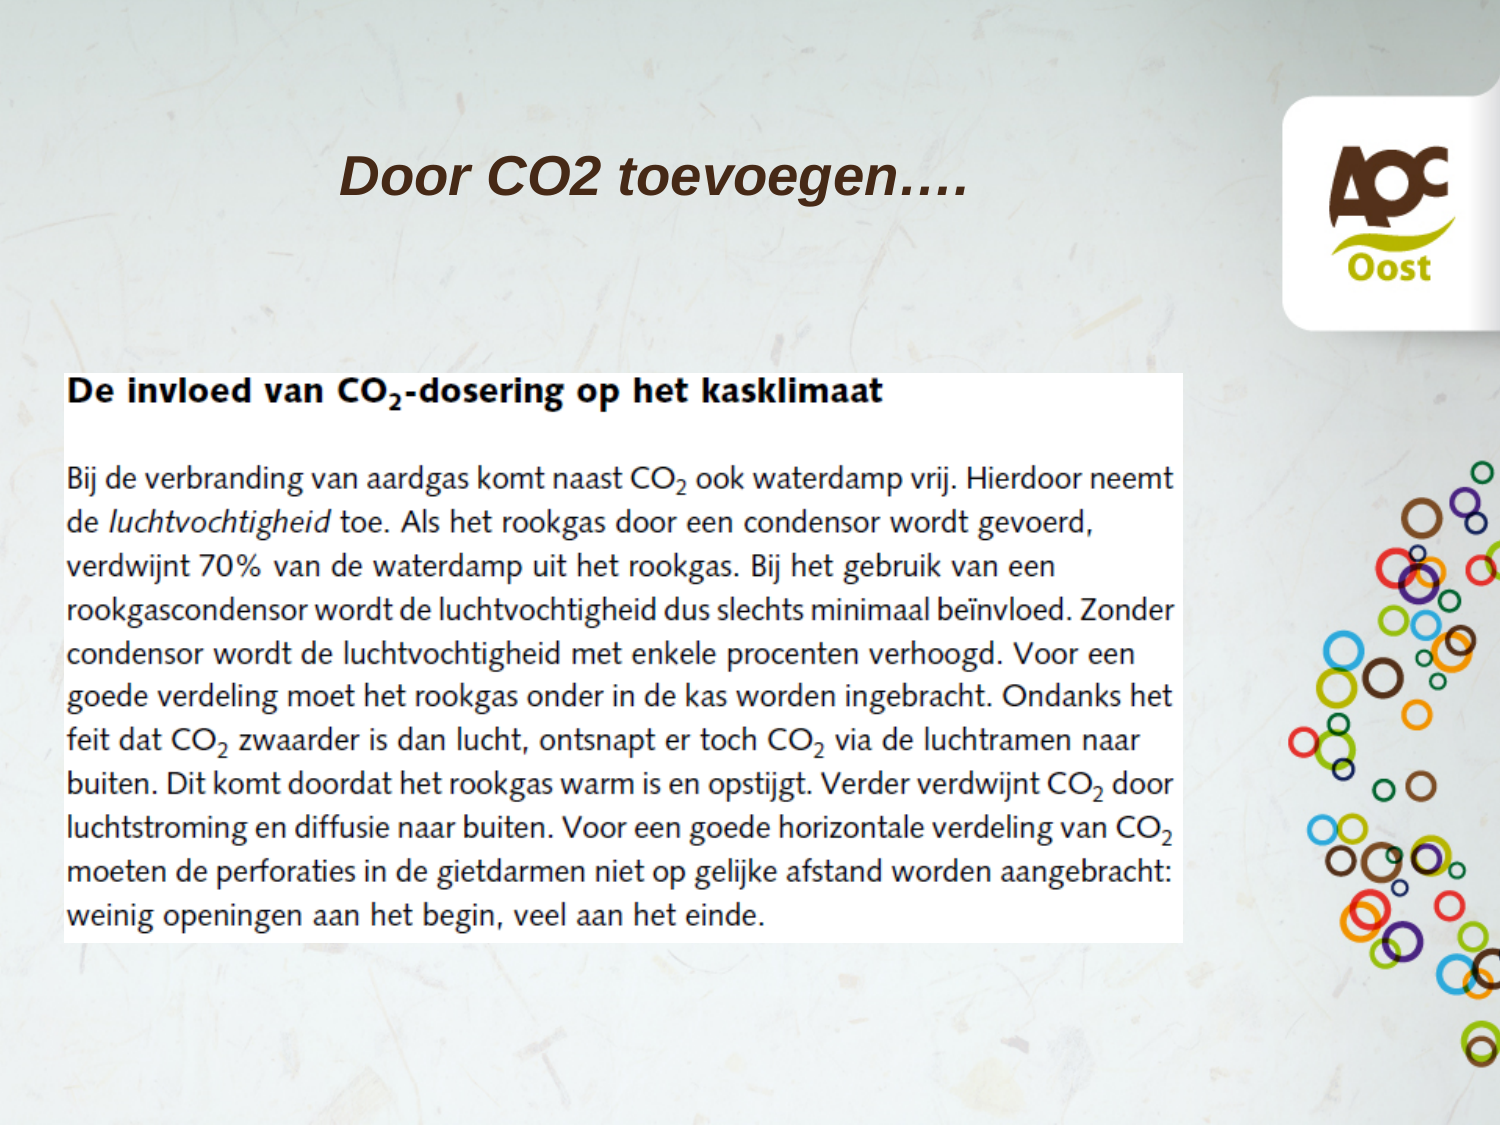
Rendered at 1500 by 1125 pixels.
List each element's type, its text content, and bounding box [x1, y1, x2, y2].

picture [0, 0, 1500, 1125]
subtitle [64, 349, 1235, 882]
title Door CO2 toevoegen…. [112, 101, 1199, 244]
